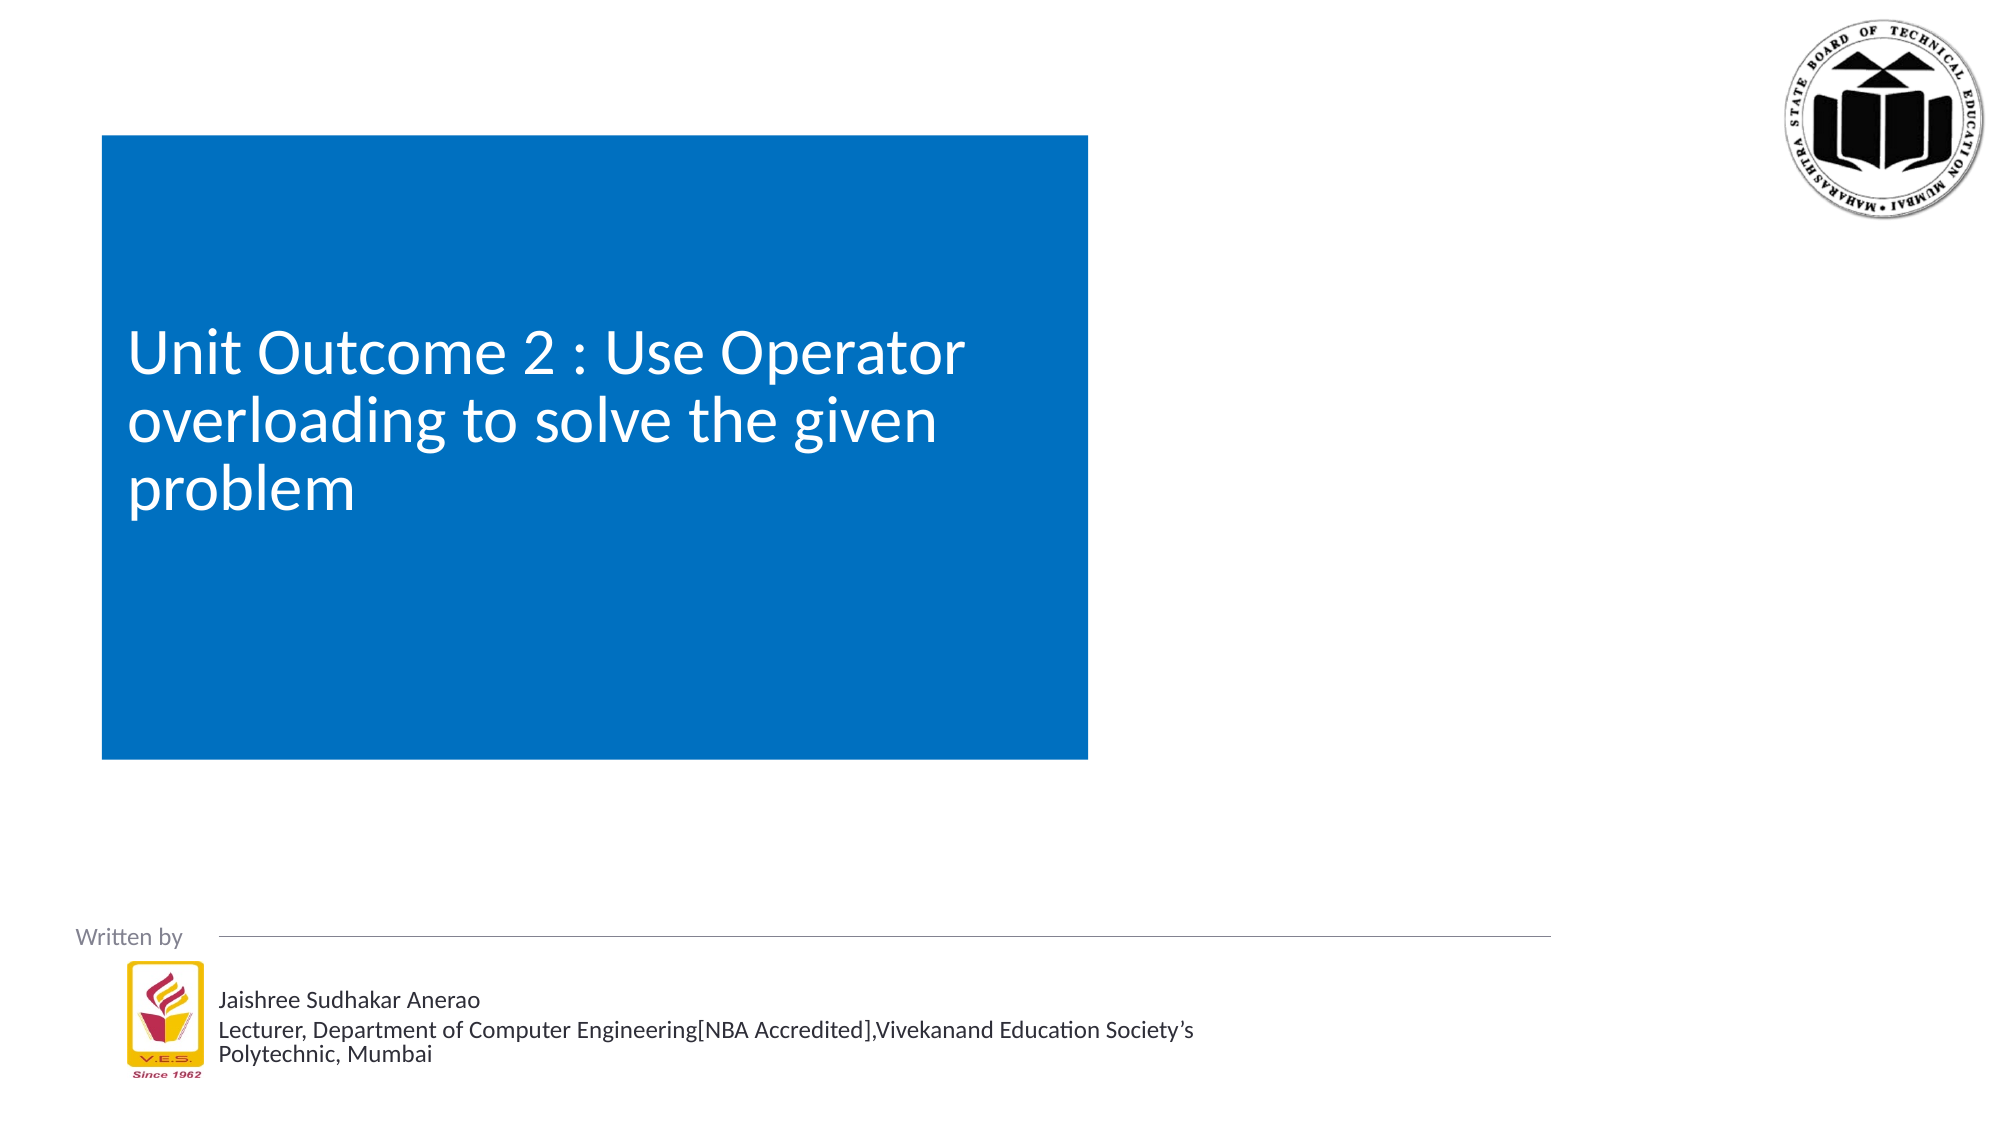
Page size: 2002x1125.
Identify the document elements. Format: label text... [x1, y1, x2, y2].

picture [1764, 0, 2001, 237]
picture [126, 961, 204, 1079]
list Jaishree Sudhakar Anerao [218, 987, 726, 1017]
list Lecturer, Department of Computer Engineering[NBA Accredited],Vivekanand Education Society’s Polytechnic, Mumbai [218, 1019, 1226, 1050]
title Unit Outcome 2 : Use Operator overloading to solve the given problem [127, 320, 1087, 738]
